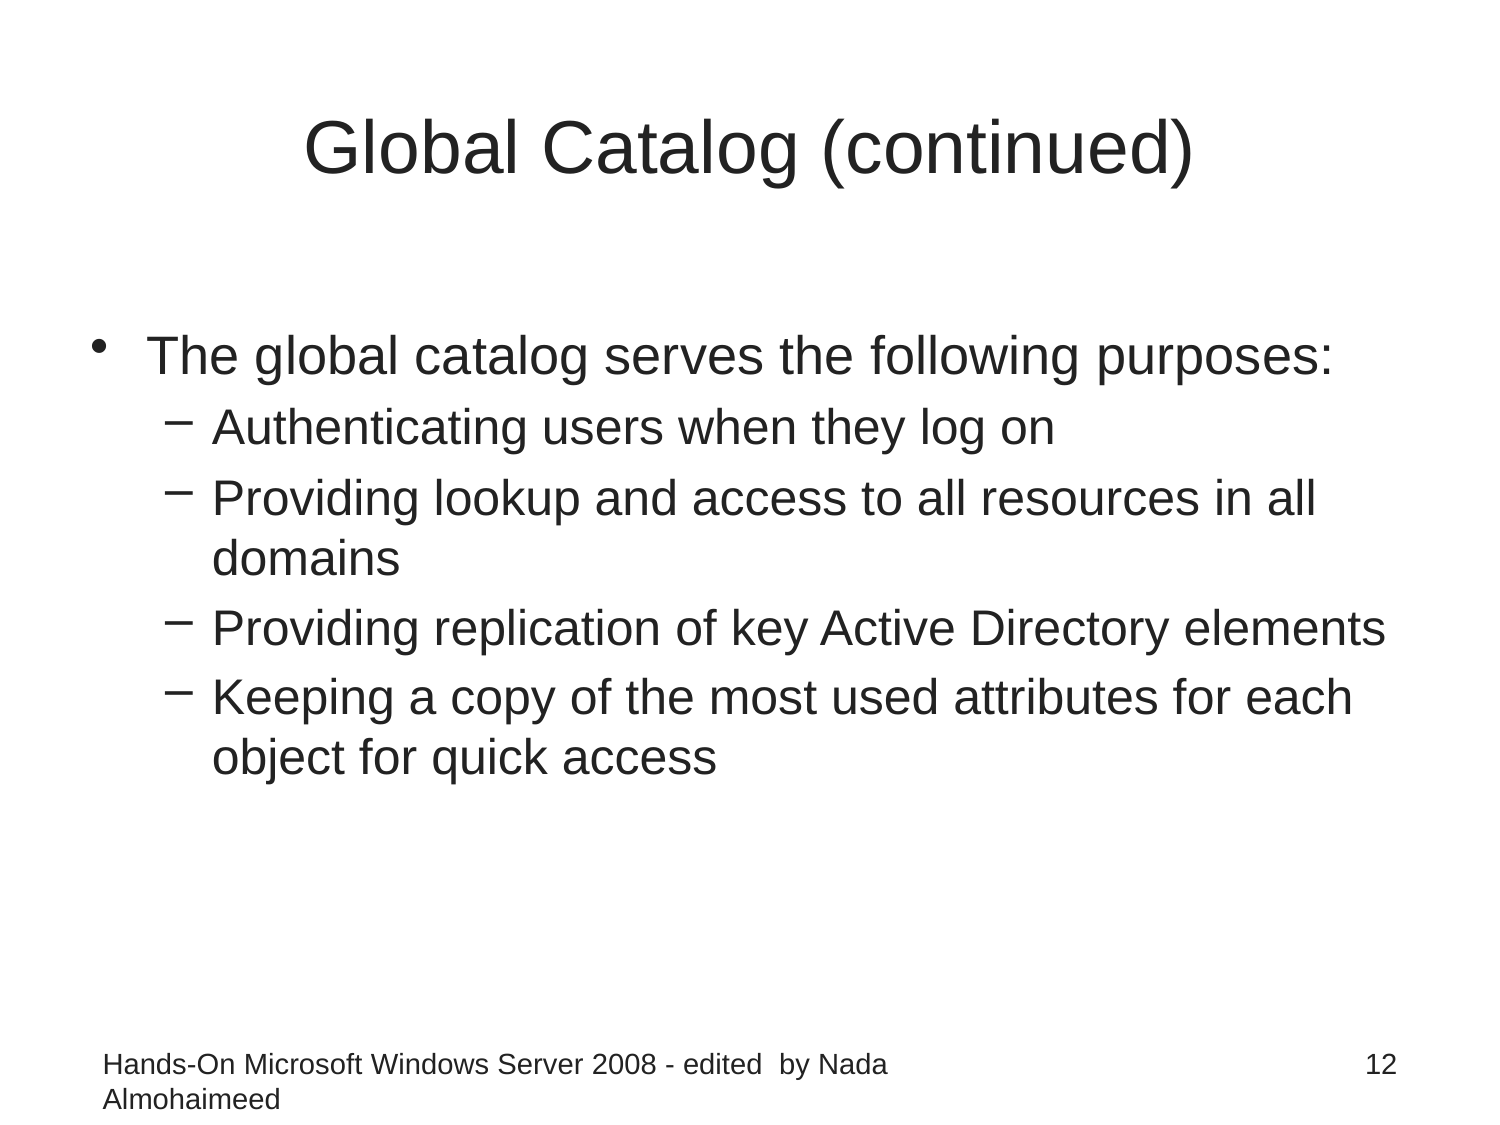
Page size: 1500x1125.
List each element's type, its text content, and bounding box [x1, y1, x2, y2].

slide_number 12 [1074, 1037, 1413, 1101]
title Global Catalog (continued) [87, 37, 1413, 251]
list The global catalog serves the following purposes: Authenticating users when they log on Providing lookup and access to all resources in all domains Providing replication of key Active Directory elements Keeping a copy of the most used attributes for each object for quick access [74, 312, 1426, 1026]
footer Hands-On Microsoft Windows Server 2008 - edited by Nada Almohaimeed [87, 1037, 1051, 1101]
